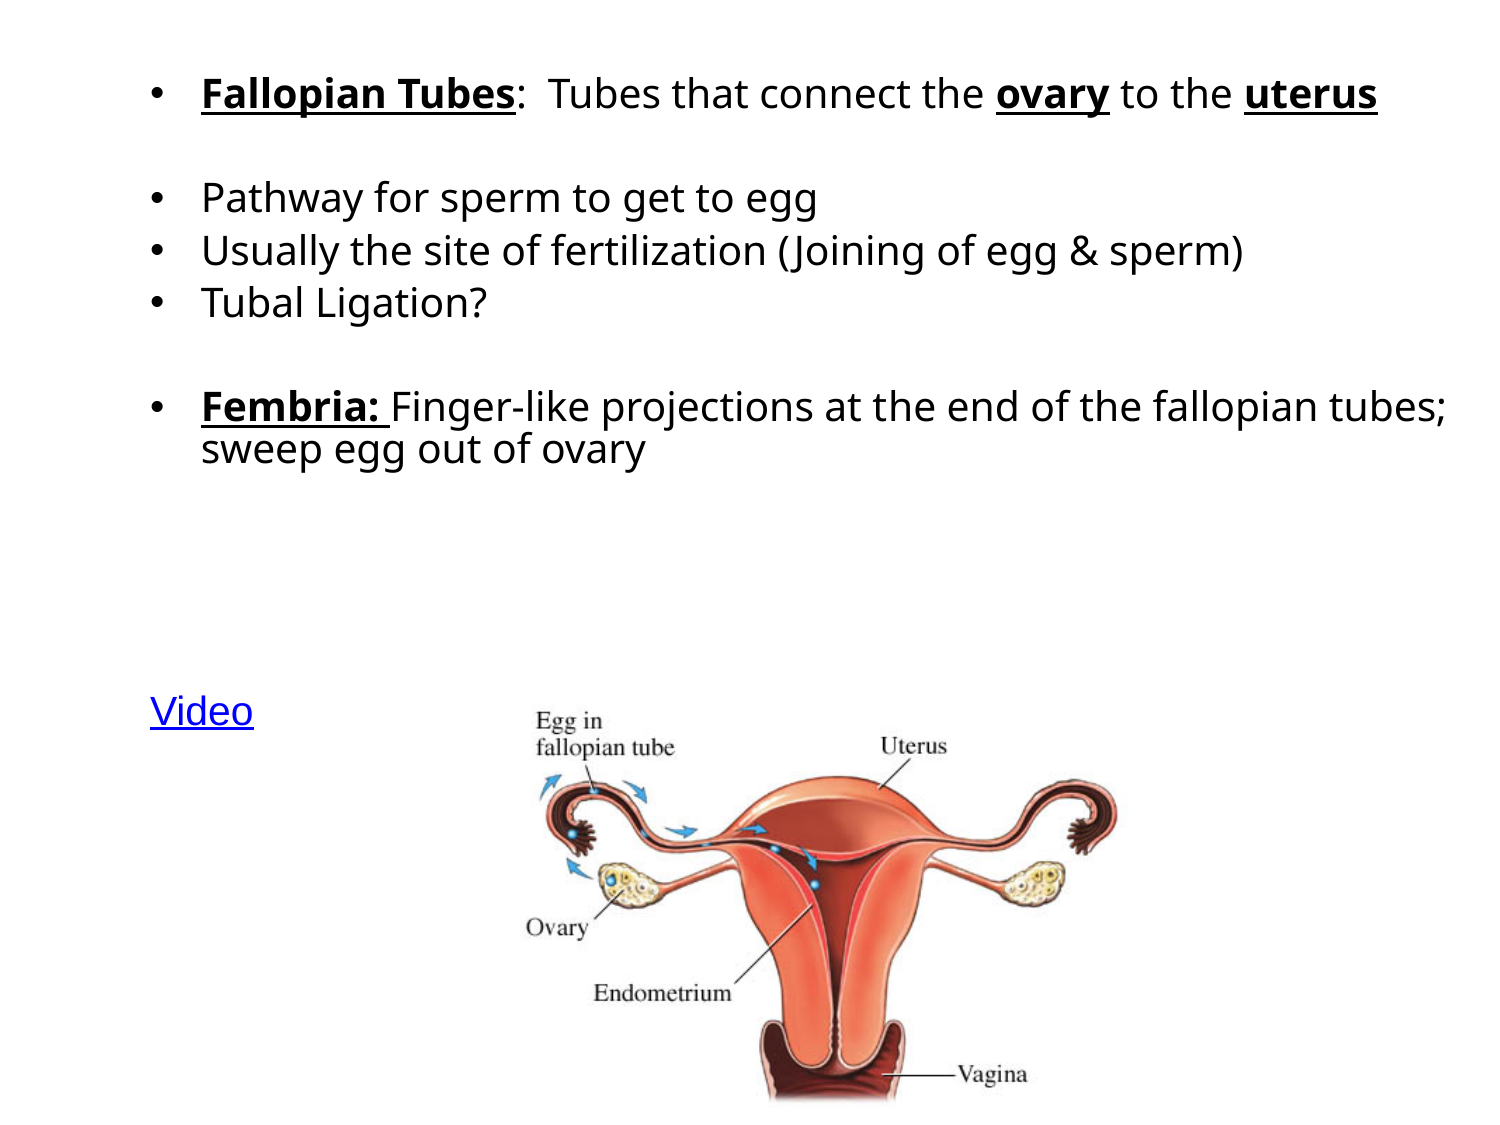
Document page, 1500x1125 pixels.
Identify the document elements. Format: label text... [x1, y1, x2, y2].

list Fallopian Tubes: Tubes that connect the ovary to the uterus Pathway for sperm to get to egg Usually the site of fertilization (Joining of egg & sperm) Tubal Ligation? Fembria: Finger-like projections at the end of the fallopian tubes; sweep egg out of ovary Video [150, 75, 1500, 736]
picture [487, 705, 1134, 1124]
